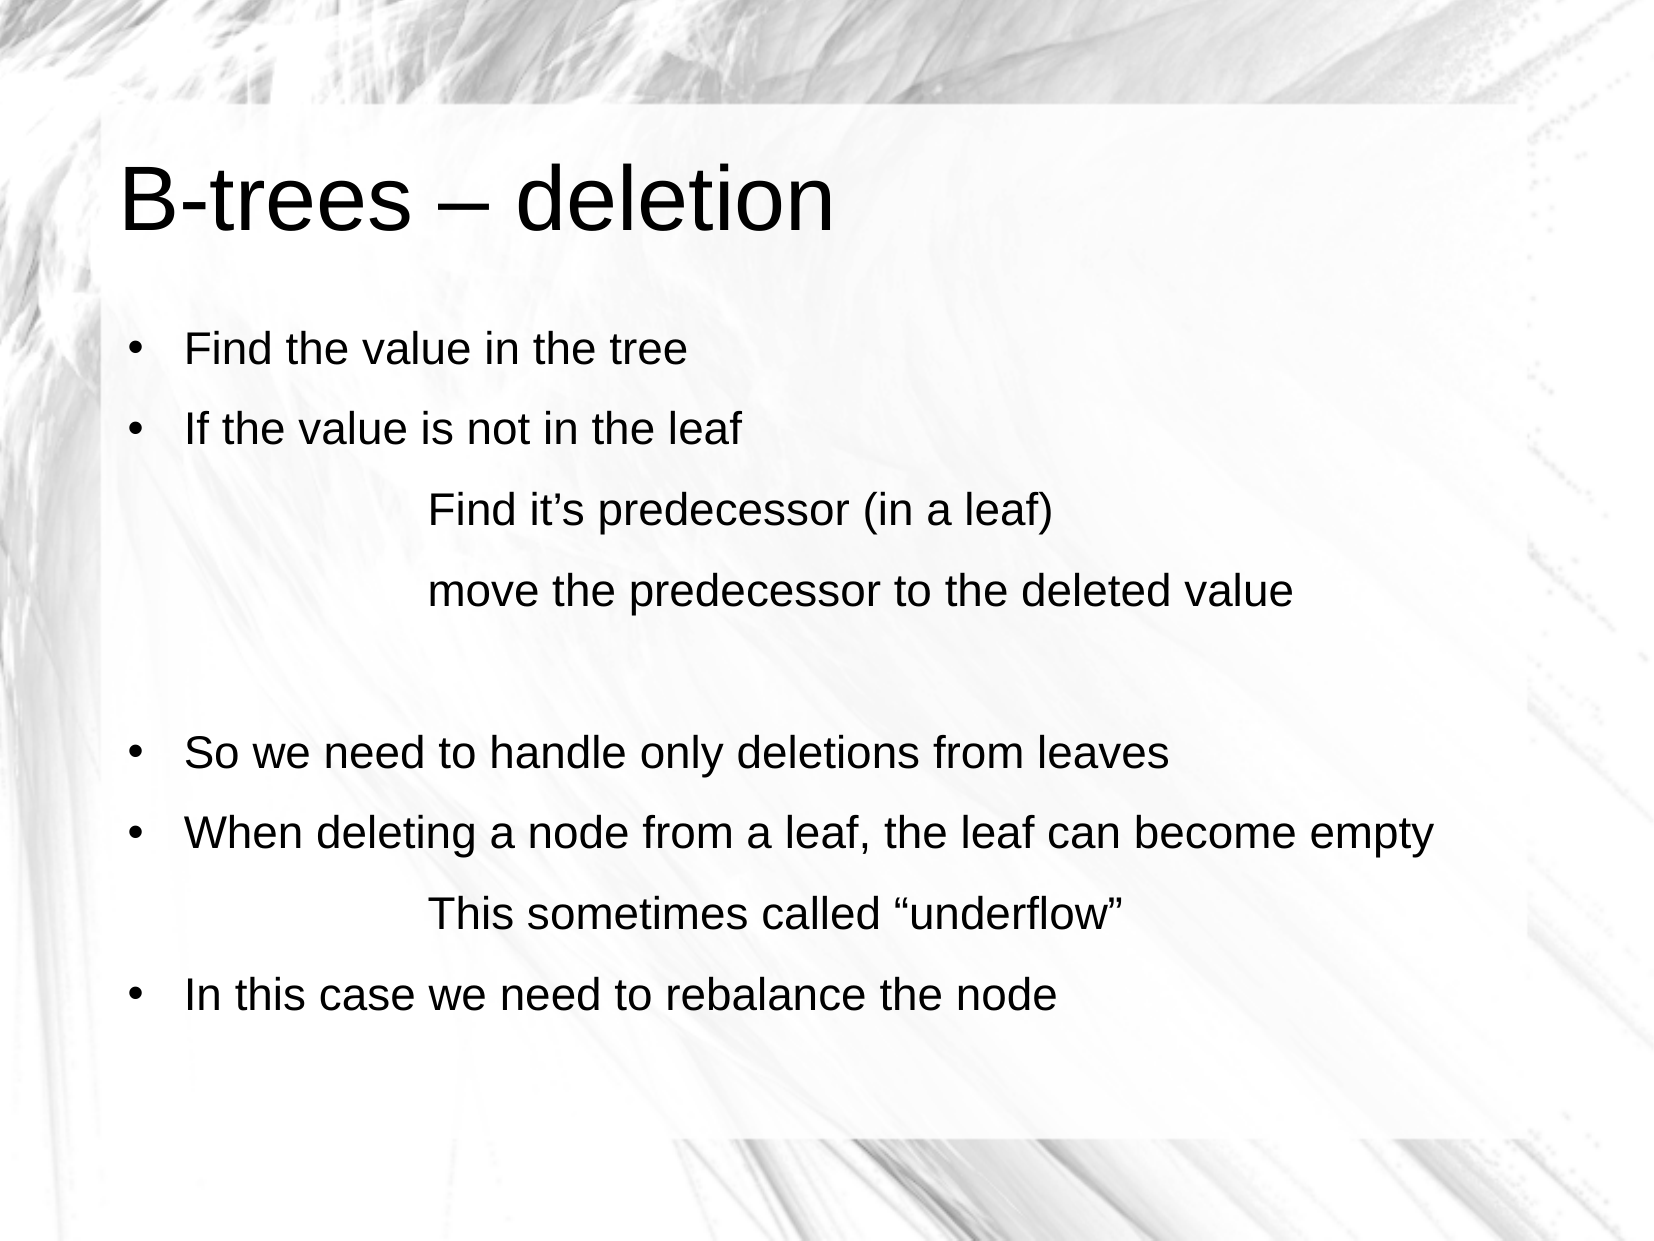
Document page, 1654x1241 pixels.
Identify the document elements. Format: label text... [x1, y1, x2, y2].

title B-trees – deletion [118, 93, 1506, 299]
list Find the value in the tree If the value is not in the leaf Find it’s predecessor (in a leaf) move the predecessor to the deleted value So we need to handle only deletions from leaves When deleting a node from a leaf, the leaf can become empty This sometimes called “underflow” In this case we need to rebalance the node [118, 319, 1571, 1109]
picture [0, 0, 1654, 1241]
